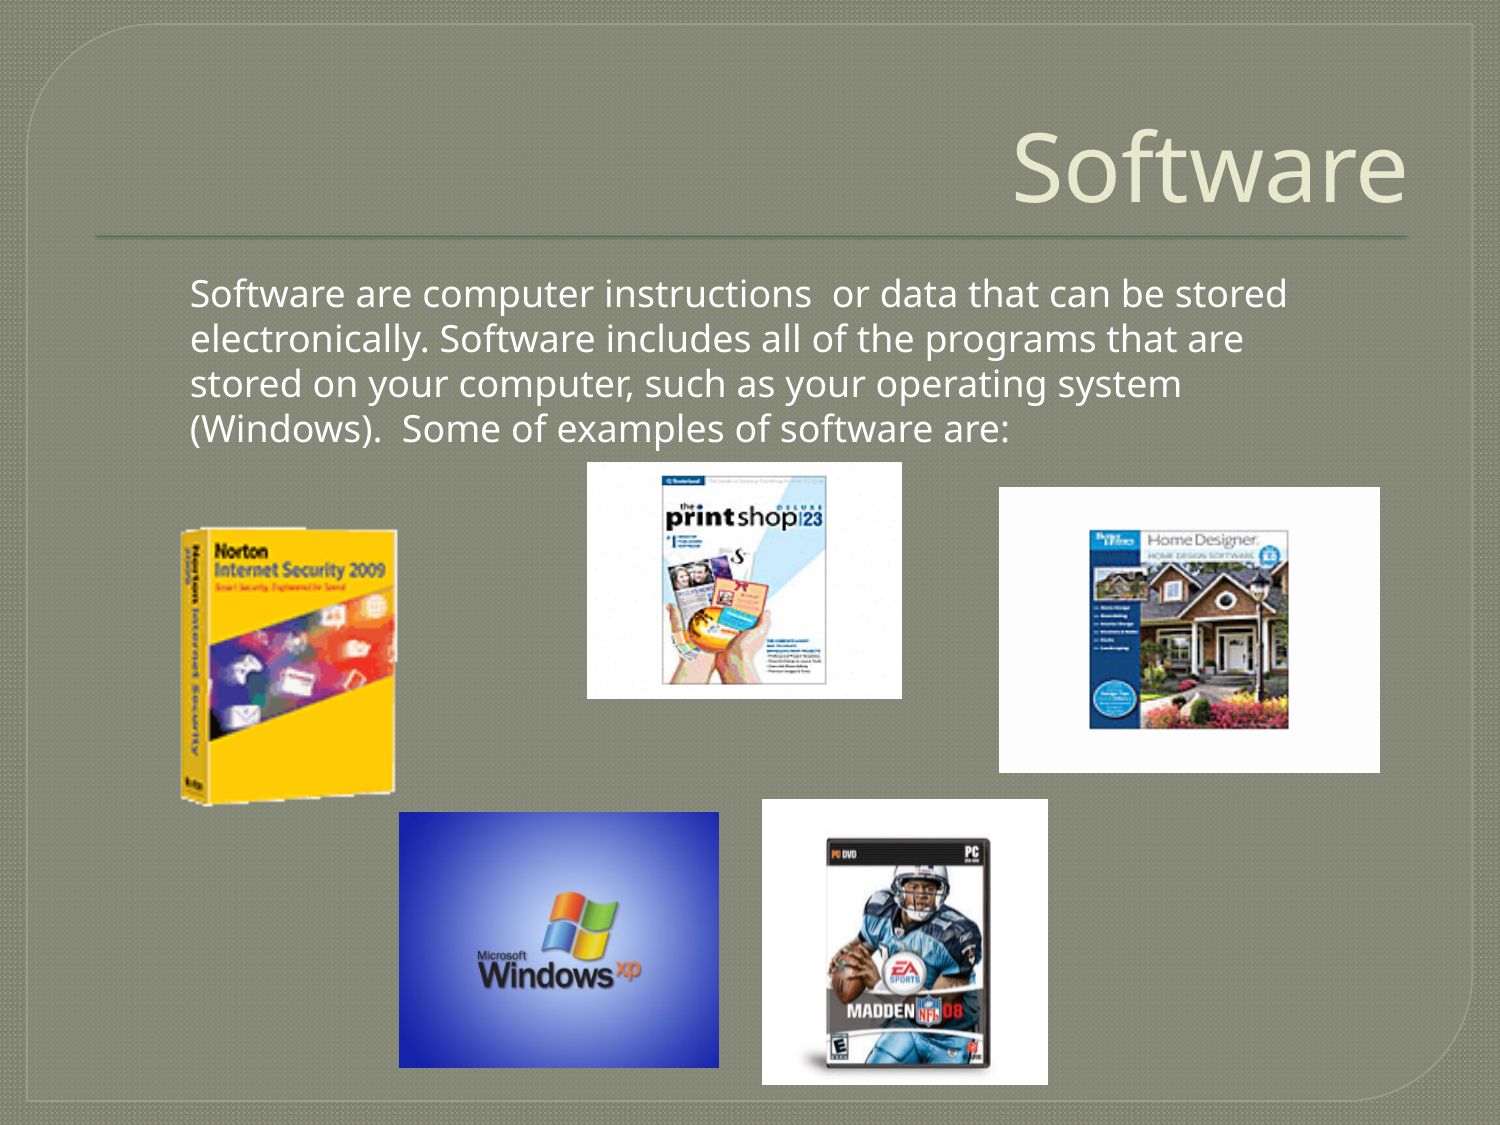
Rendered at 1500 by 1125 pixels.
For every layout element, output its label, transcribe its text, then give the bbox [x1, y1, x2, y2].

picture [762, 799, 1048, 1086]
text_box Software are computer instructions or data that can be stored electronically. Software includes all of the programs that are stored on your computer, such as your operating system (Windows). Some of examples of software are: [174, 262, 1325, 458]
picture [49, 487, 719, 1068]
title Software [75, 41, 1425, 229]
picture [587, 462, 902, 699]
picture [999, 487, 1380, 773]
